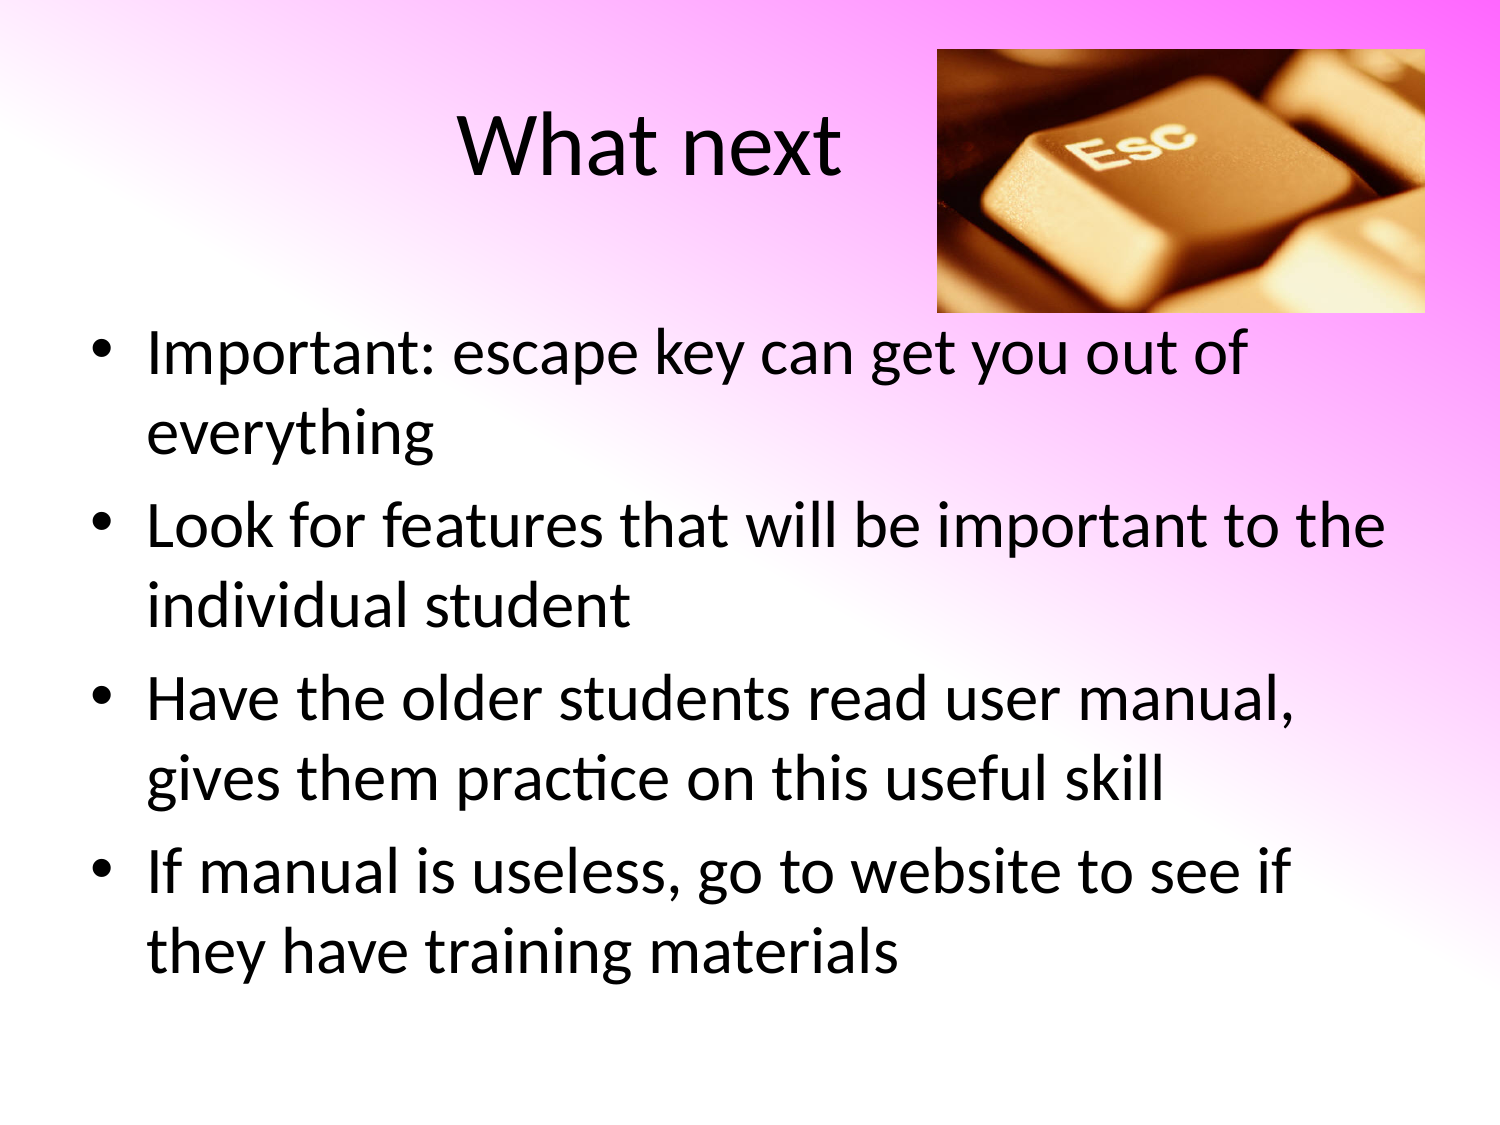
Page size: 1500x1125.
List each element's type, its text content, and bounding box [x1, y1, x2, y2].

picture [937, 49, 1426, 313]
list Important: escape key can get you out of everything Look for features that will be important to the individual student Have the older students read user manual, gives them practice on this useful skill If manual is useless, go to website to see if they have training materials [75, 299, 1425, 1050]
title What next [75, 45, 1225, 233]
